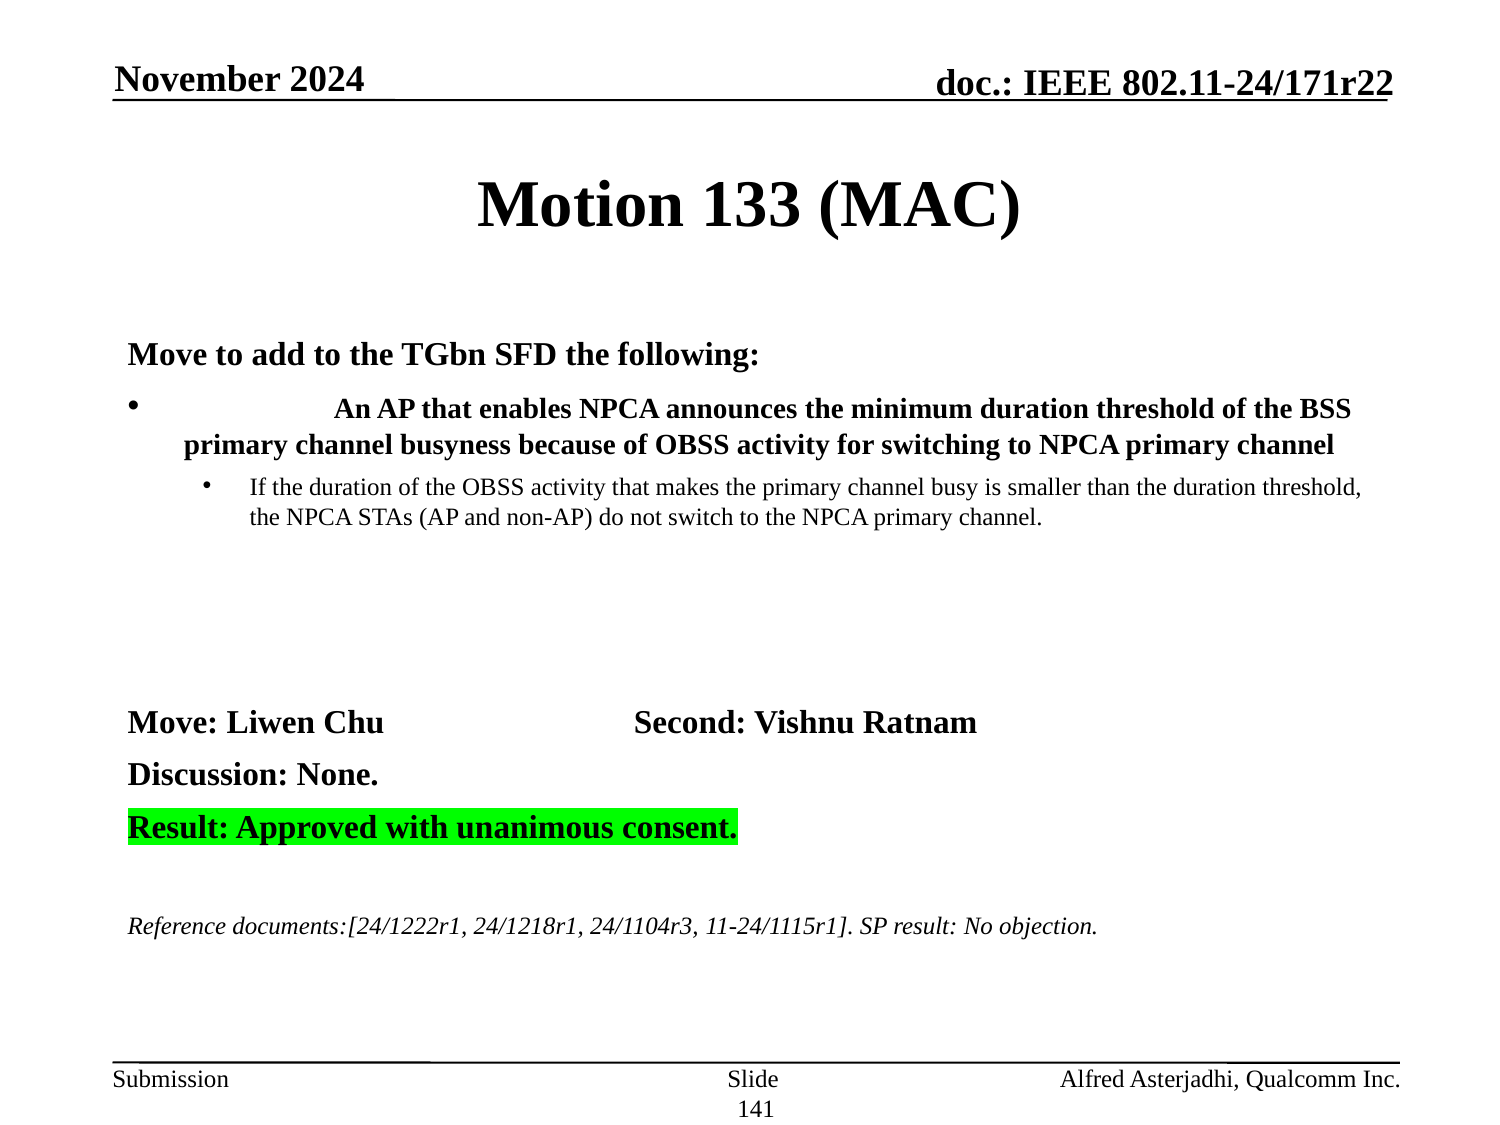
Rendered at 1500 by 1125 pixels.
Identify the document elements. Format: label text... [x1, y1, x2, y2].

list Move to add to the TGbn SFD the following: An AP that enables NPCA announces the minimum duration threshold of the BSS primary channel busyness because of OBSS activity for switching to NPCA primary channel If the duration of the OBSS activity that makes the primary channel busy is smaller than the duration threshold, the NPCA STAs (AP and non-AP) do not switch to the NPCA primary channel. Move: Liwen Chu Second: Vishnu Ratnam Discussion: None. Result: Approved with unanimous consent. Reference documents:[24/1222r1, 24/1218r1, 24/1104r3, 11-24/1115r1]. SP result: No objection. [112, 324, 1388, 1063]
slide_number Slide 141 [712, 1061, 800, 1123]
footer Alfred Asterjadhi, Qualcomm Inc. [878, 1061, 1402, 1093]
title Motion 133 (MAC) [112, 112, 1388, 288]
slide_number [114, 54, 423, 100]
